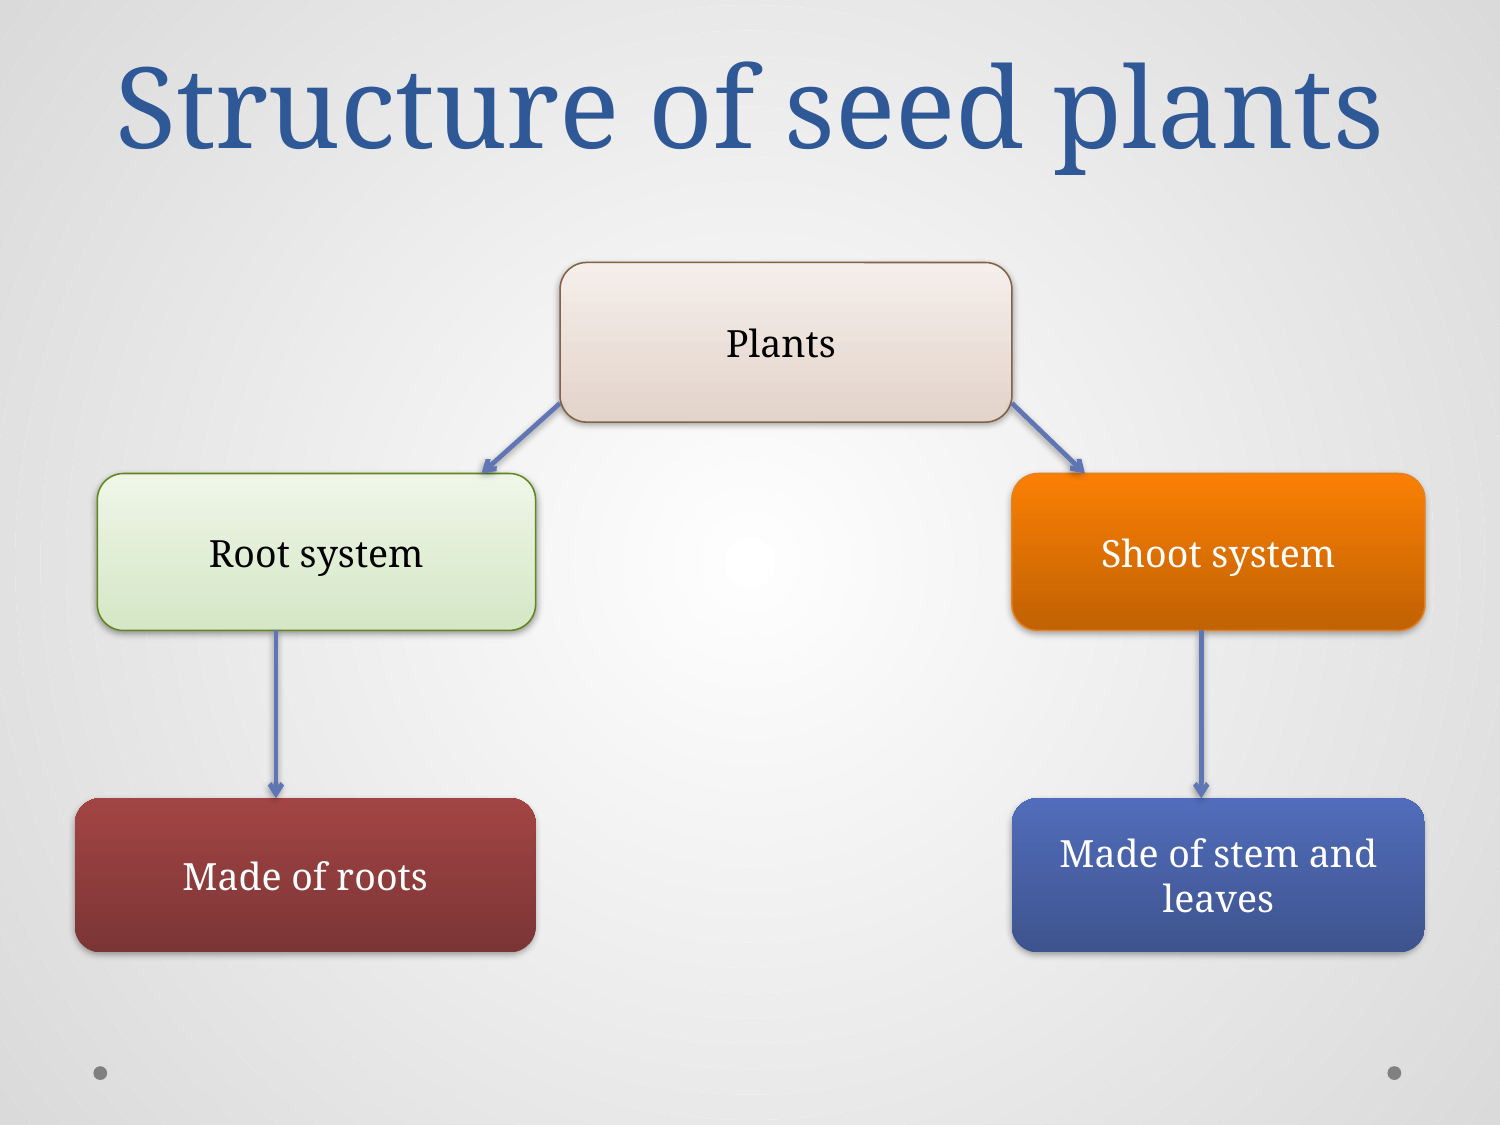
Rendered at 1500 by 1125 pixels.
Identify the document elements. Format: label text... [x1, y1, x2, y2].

title Structure of seed plants [75, 0, 1425, 179]
text_box Shoot system [1011, 472, 1426, 632]
text_box Root system [96, 472, 537, 632]
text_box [481, 402, 561, 474]
text_box Plants [559, 261, 1013, 423]
text_box Made of roots [74, 798, 536, 953]
text_box Made of stem and leaves [1011, 798, 1425, 953]
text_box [1011, 402, 1086, 474]
